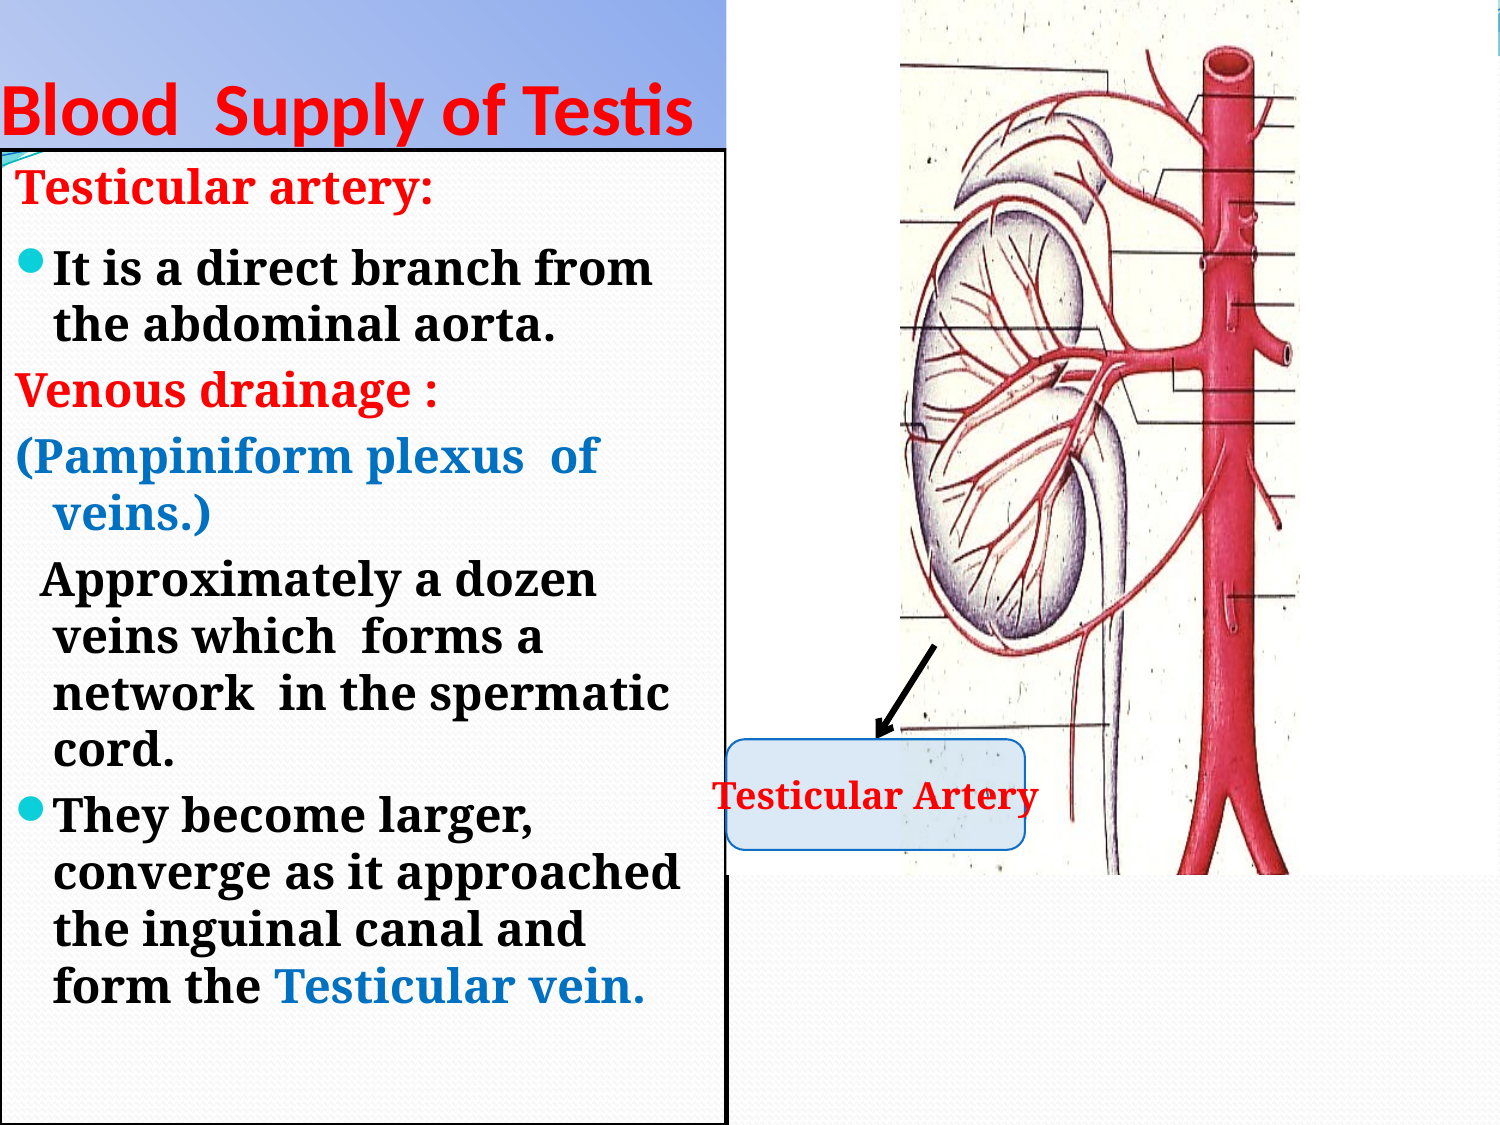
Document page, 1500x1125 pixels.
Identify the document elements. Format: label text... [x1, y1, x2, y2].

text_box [875, 644, 935, 740]
title Blood Supply of Testis [0, 0, 726, 149]
list Testicular artery: It is a direct branch from the abdominal aorta. Venous drainage : (Pampiniform plexus of veins.) Approximately a dozen veins which forms a network in the spermatic cord. They become larger, converge as it approached the inguinal canal and form the Testicular vein. [0, 149, 727, 1125]
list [726, 0, 1499, 876]
